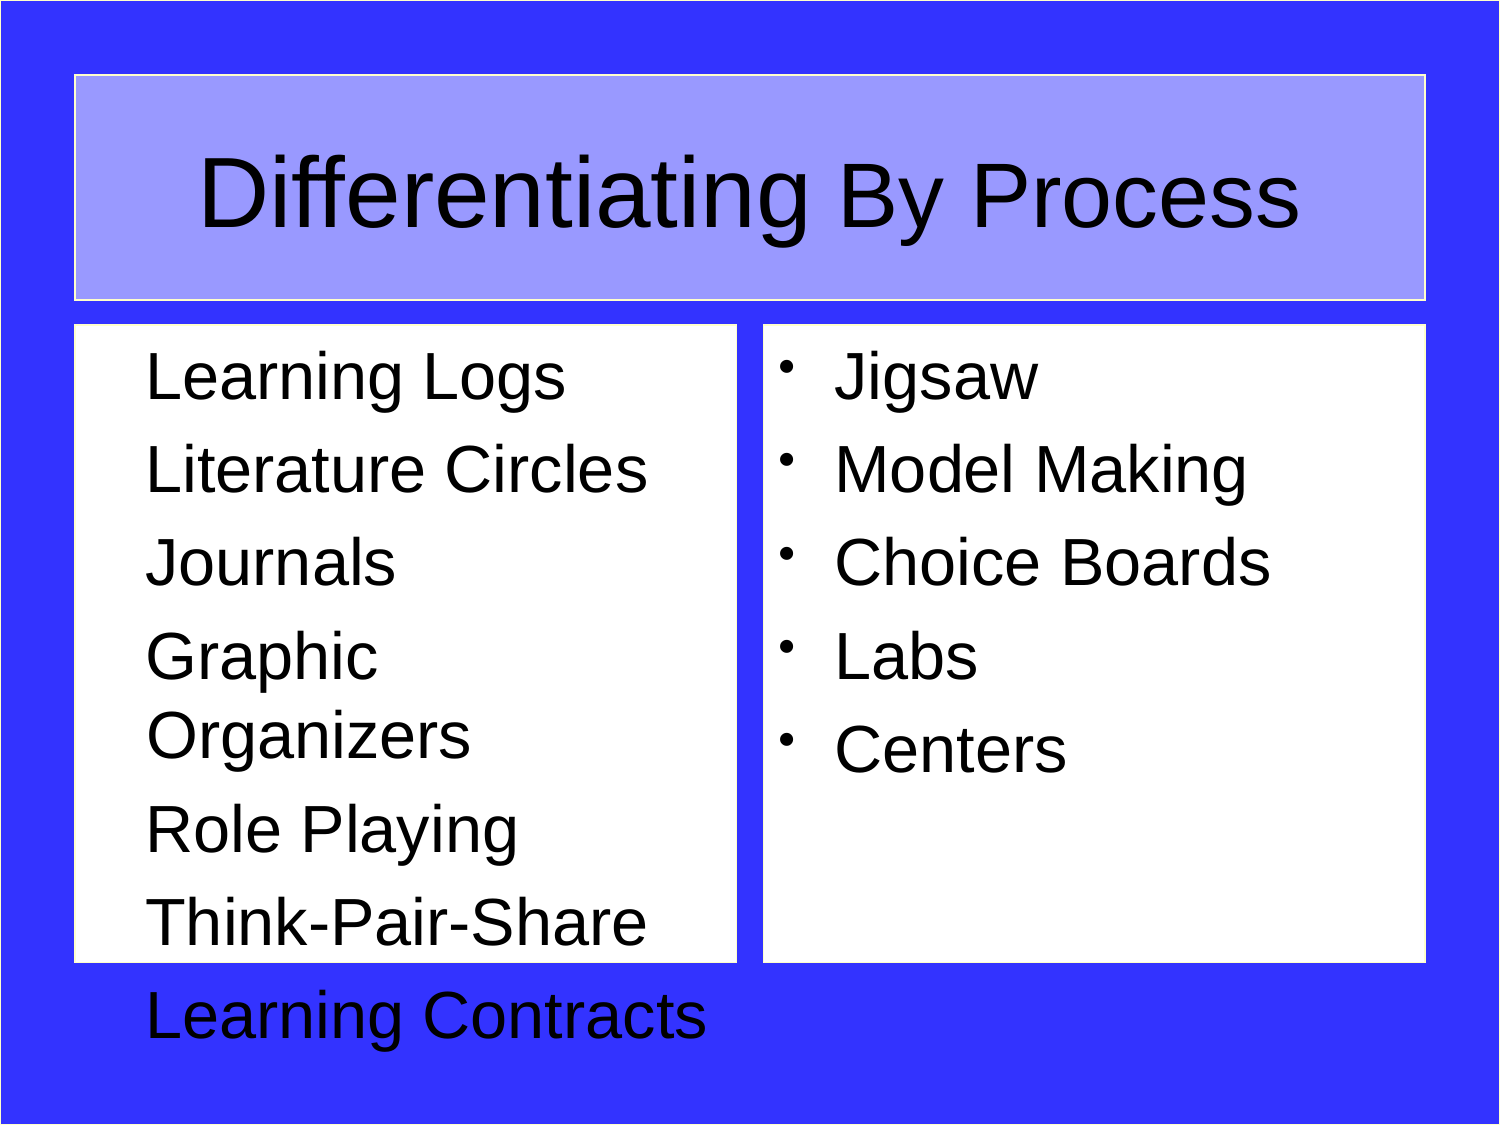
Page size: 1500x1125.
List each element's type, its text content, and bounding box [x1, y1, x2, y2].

list Jigsaw Model Making Choice Boards Labs Centers [763, 324, 1426, 963]
title Differentiating By Process [74, 74, 1426, 301]
list Learning Logs Literature Circles Journals Graphic Organizers Role Playing Think-Pair-Share Learning Contracts [74, 324, 737, 963]
text_box [0, 0, 1500, 1125]
